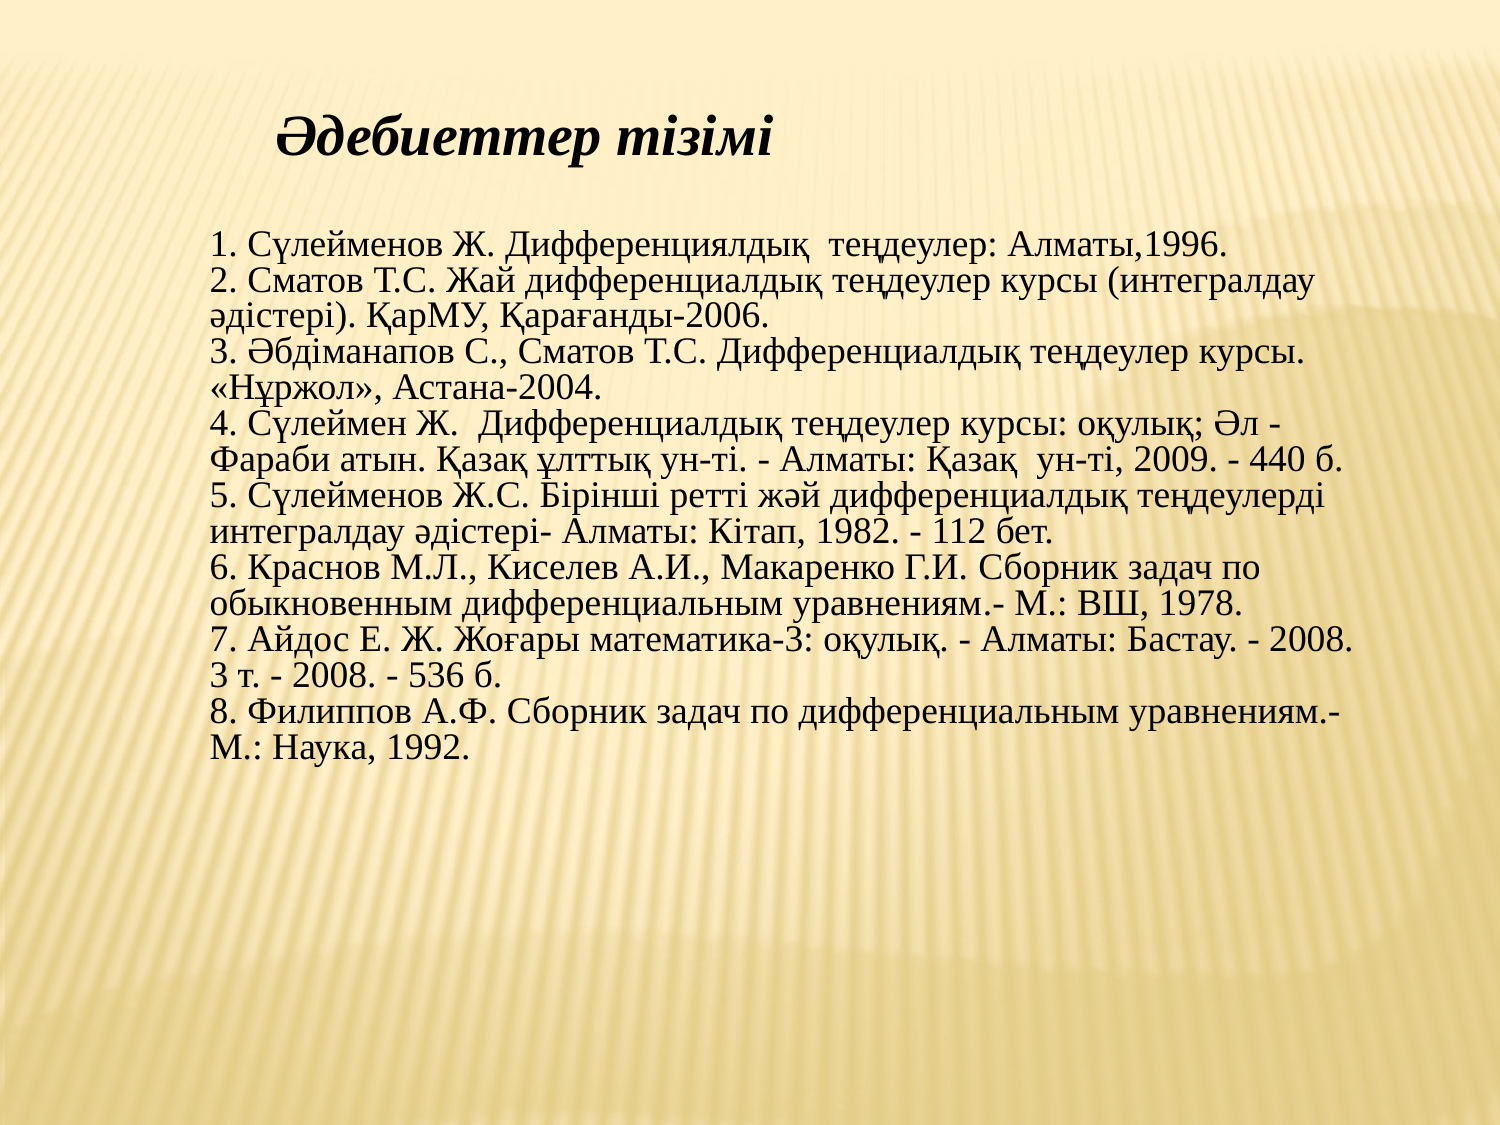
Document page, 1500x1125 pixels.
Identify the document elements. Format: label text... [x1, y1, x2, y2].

text_box Әдебиеттер тізімі [260, 90, 789, 175]
text_box 1. Сүлейменов Ж. Дифференциялдық теңдеулер: Алматы,1996. 2. Сматов Т.С. Жай дифференциалдық теңдеулер курсы (интегралдау әдістері). ҚарМУ, Қарағанды-2006. 3. Әбдіманапов С., Сматов Т.С. Дифференциалдық теңдеулер курсы. «Нұржол», Астана-2004. 4. Сүлеймен Ж. Дифференциалдық теңдеулер курсы: оқулық; Әл - Фараби атын. Қазақ ұлттық ун-ті. - Алматы: Қазақ ун-ті, 2009. - 440 б. 5. Сүлейменов Ж.С. Бірінші ретті жәй дифференциалдық теңдеулерді интегралдау әдістері- Алматы: Кітап, 1982. - 112 бет. 6. Краснов М.Л., Киселев А.И., Макаренко Г.И. Сборник задач по обыкновенным дифференциальным уравнениям.- М.: ВШ, 1978. 7. Айдос Е. Ж. Жоғары математика-3: оқулық. - Алматы: Бастау. - 2008. 3 т. - 2008. - 536 б. 8. Филиппов А.Ф. Сборник задач по дифференциальным уравнениям.- М.: Наука, 1992. [194, 219, 1379, 775]
